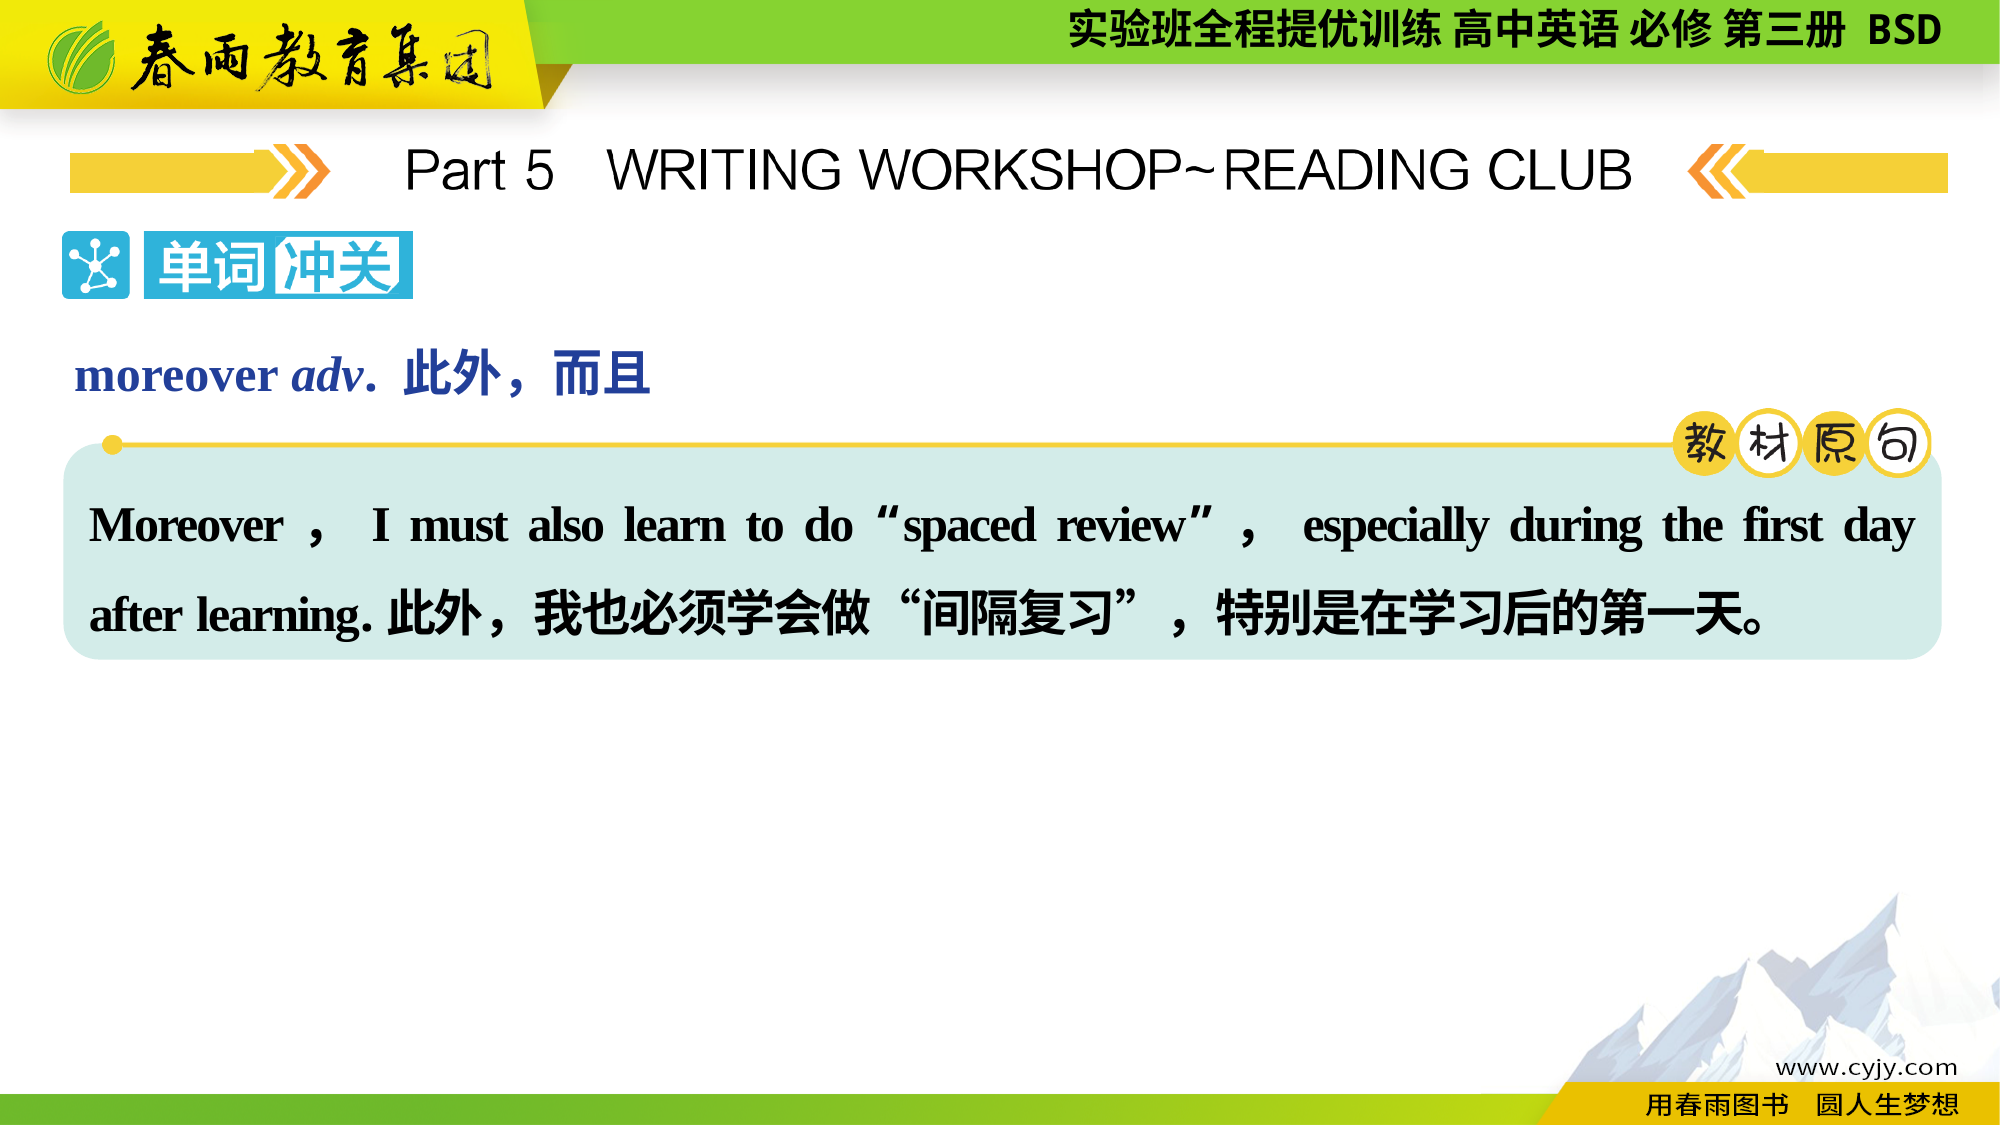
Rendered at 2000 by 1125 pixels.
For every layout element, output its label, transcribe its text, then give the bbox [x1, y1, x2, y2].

text_box Moreover，I must also learn to do “spaced review”，especially during the first day after learning.此外，我也必须学会做“间隔复习”，特别是在学习后的第一天。 [63, 443, 1942, 660]
picture [0, 0, 2000, 1125]
list moreover adv. 此外，而且 [59, 304, 1944, 399]
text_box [101, 408, 1932, 508]
